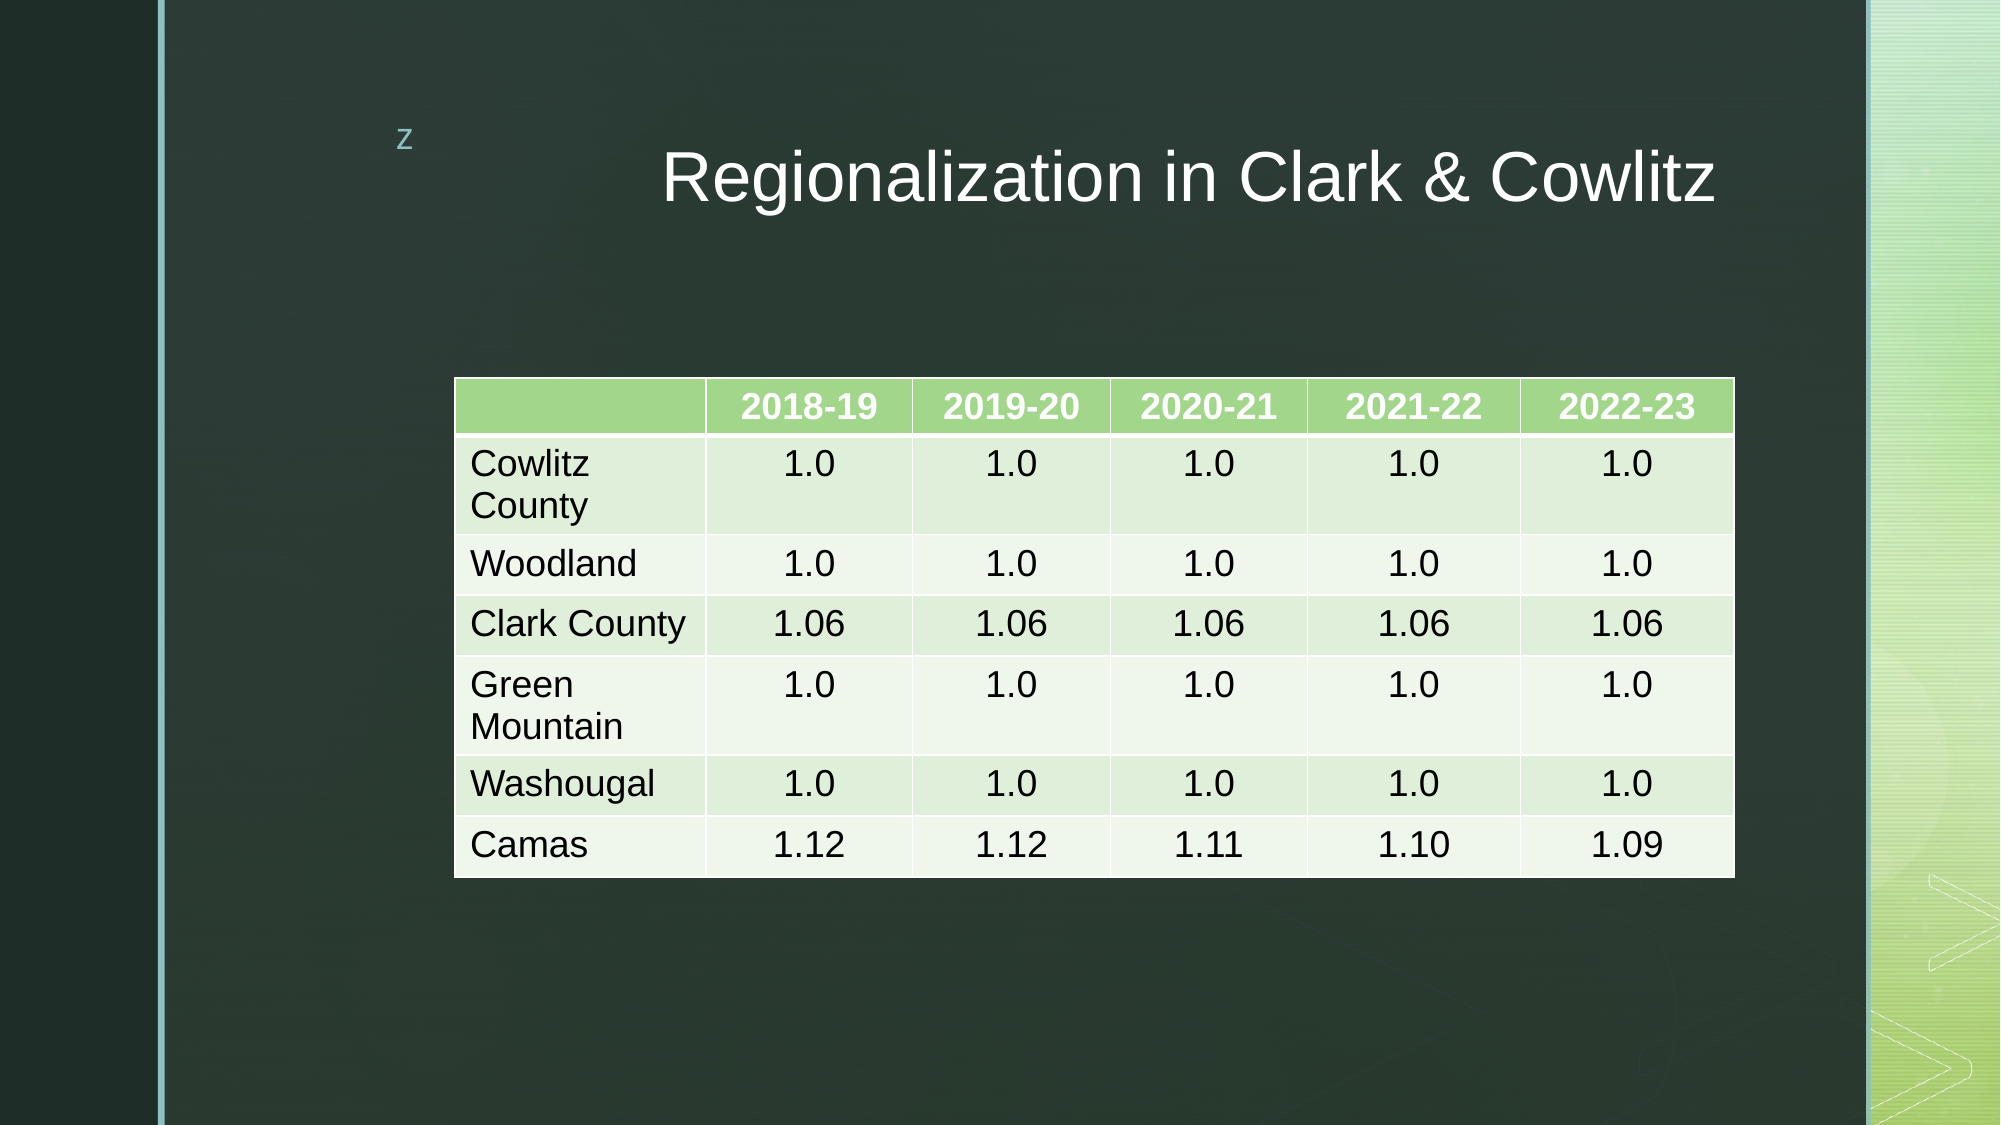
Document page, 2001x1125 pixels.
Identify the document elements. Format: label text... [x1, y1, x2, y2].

table_cell 1.0 [1521, 535, 1733, 594]
table_header 2018-19 [707, 379, 912, 433]
table_cell 1.0 [1111, 756, 1307, 815]
table_cell 1.0 [913, 756, 1110, 815]
picture [1871, 0, 2001, 1125]
table_header [456, 379, 705, 433]
table_cell 1.0 [1308, 535, 1520, 594]
table_cell Cowlitz County [456, 438, 705, 534]
table_cell 1.06 [1308, 596, 1520, 655]
table_header 2019-20 [913, 379, 1110, 433]
table_cell 1.06 [707, 596, 912, 655]
table_cell 1.09 [1521, 817, 1733, 876]
table_cell 1.0 [1111, 535, 1307, 594]
table_cell 1.0 [707, 438, 912, 534]
title Regionalization in Clark & Cowlitz [428, 132, 1734, 310]
table_cell Camas [456, 817, 705, 876]
table_cell 1.0 [707, 657, 912, 754]
table_header 2022-23 [1521, 379, 1733, 433]
table_cell 1.0 [1521, 756, 1733, 815]
table_cell 1.06 [1521, 596, 1733, 655]
table_cell 1.0 [913, 535, 1110, 594]
table_cell 1.0 [1308, 657, 1520, 754]
table_cell 1.0 [1111, 657, 1307, 754]
table_cell 1.06 [1111, 596, 1307, 655]
table_cell 1.12 [913, 817, 1110, 876]
table_cell Washougal [456, 756, 705, 815]
table_cell 1.0 [1111, 438, 1307, 534]
table_header 2021-22 [1308, 379, 1520, 433]
table_cell 1.0 [1308, 756, 1520, 815]
table_cell 1.10 [1308, 817, 1520, 876]
table_header 2020-21 [1111, 379, 1307, 433]
table_cell Woodland [456, 535, 705, 594]
table_cell 1.0 [1521, 438, 1733, 534]
table_cell Green Mountain [456, 657, 705, 754]
table_cell 1.0 [707, 756, 912, 815]
table_cell 1.0 [913, 657, 1110, 754]
table_cell Clark County [456, 596, 705, 655]
table_cell 1.0 [1521, 657, 1733, 754]
table_cell 1.0 [1308, 438, 1520, 534]
table_cell 1.11 [1111, 817, 1307, 876]
table_cell 1.06 [913, 596, 1110, 655]
table_cell 1.0 [913, 438, 1110, 534]
table_cell 1.12 [707, 817, 912, 876]
table_cell 1.0 [707, 535, 912, 594]
